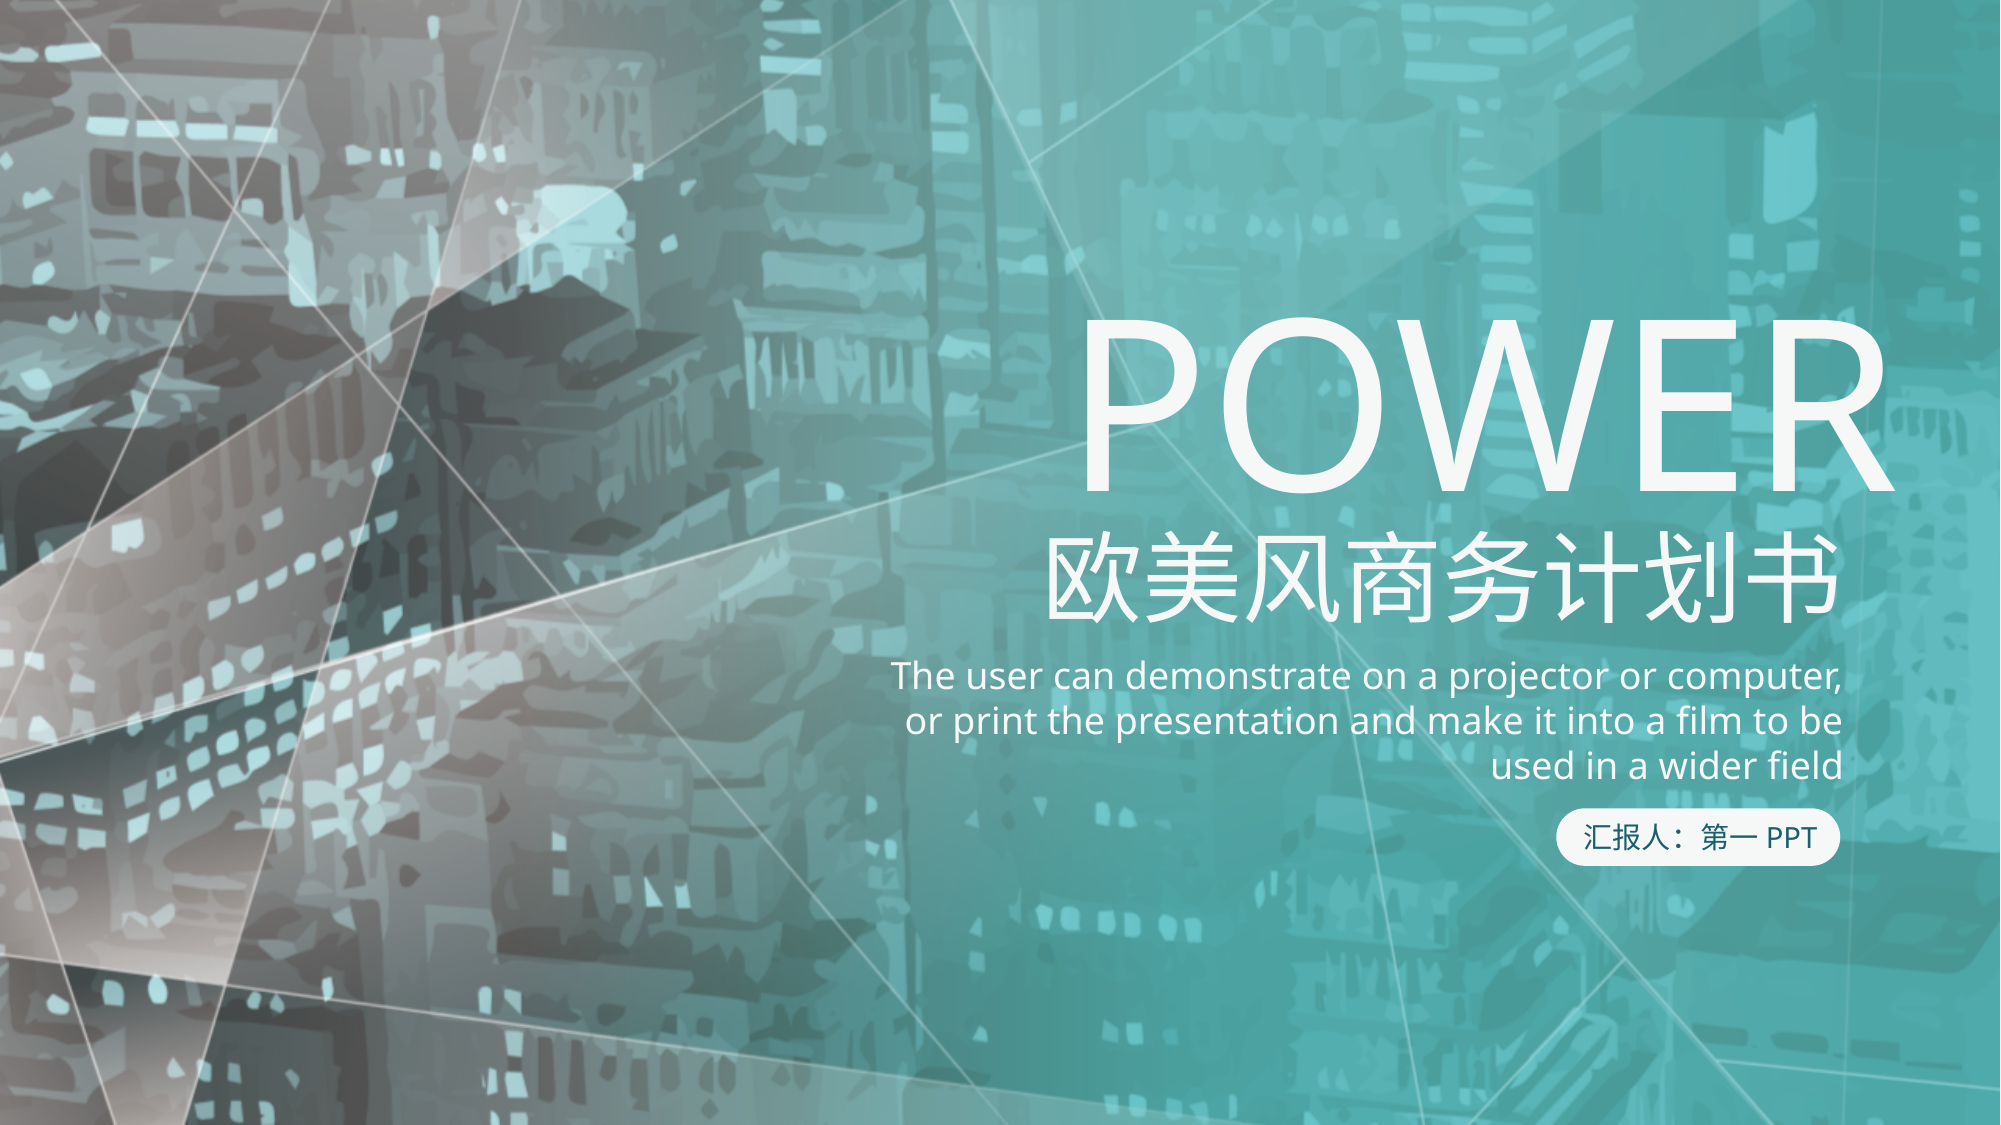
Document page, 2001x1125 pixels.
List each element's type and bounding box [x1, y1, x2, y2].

text_box [1556, 808, 1841, 866]
picture [0, 0, 2000, 1125]
